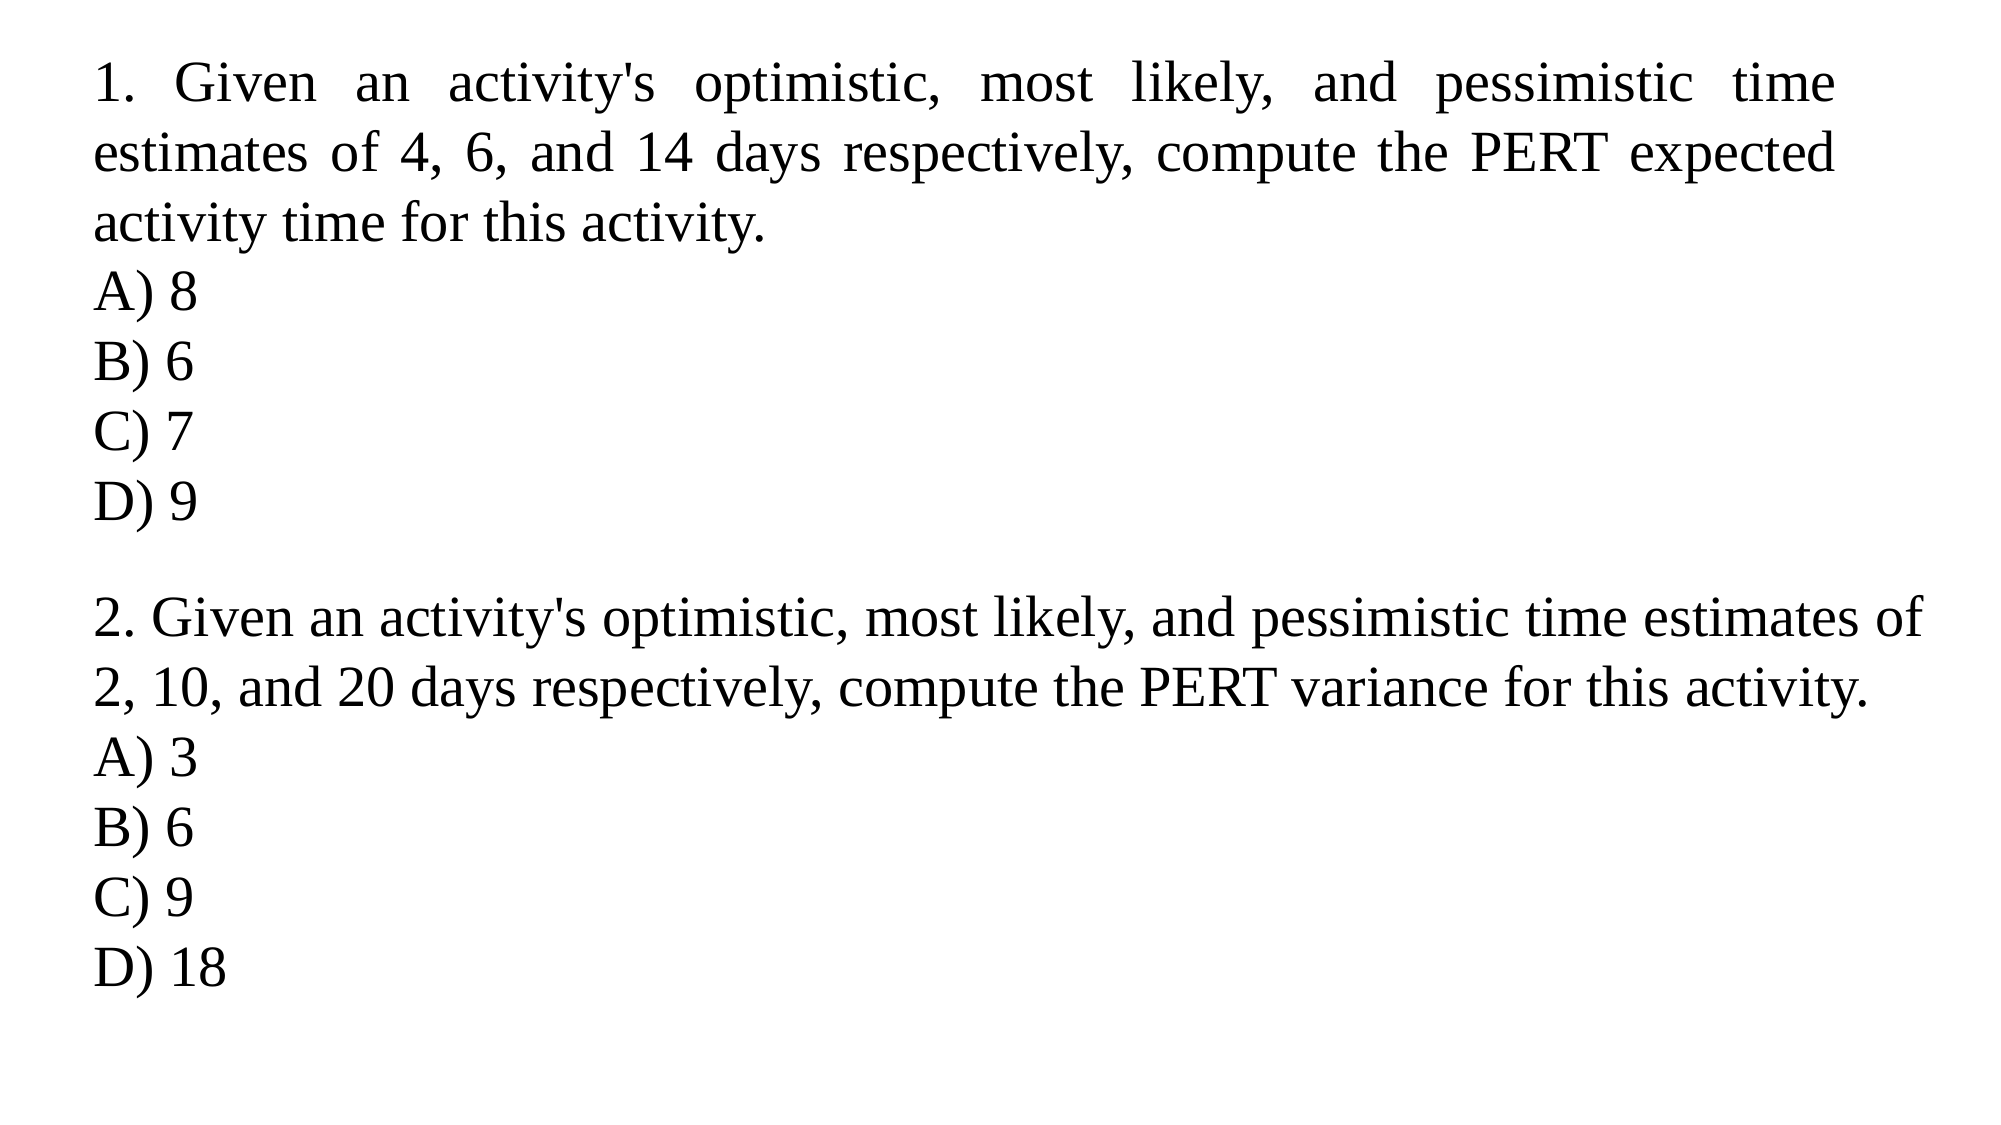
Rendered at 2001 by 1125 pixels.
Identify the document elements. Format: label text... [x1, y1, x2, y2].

text_box 1. Given an activity's optimistic, most likely, and pessimistic time estimates of 4, 6, and 14 days respectively, compute the PERT expected activity time for this activity. A) 8 B) 6 C) 7 D) 9 [78, 35, 1852, 540]
text_box 2. Given an activity's optimistic, most likely, and pessimistic time estimates of 2, 10, and 20 days respectively, compute the PERT variance for this activity. A) 3 B) 6 C) 9 D) 18 [78, 570, 1941, 1006]
